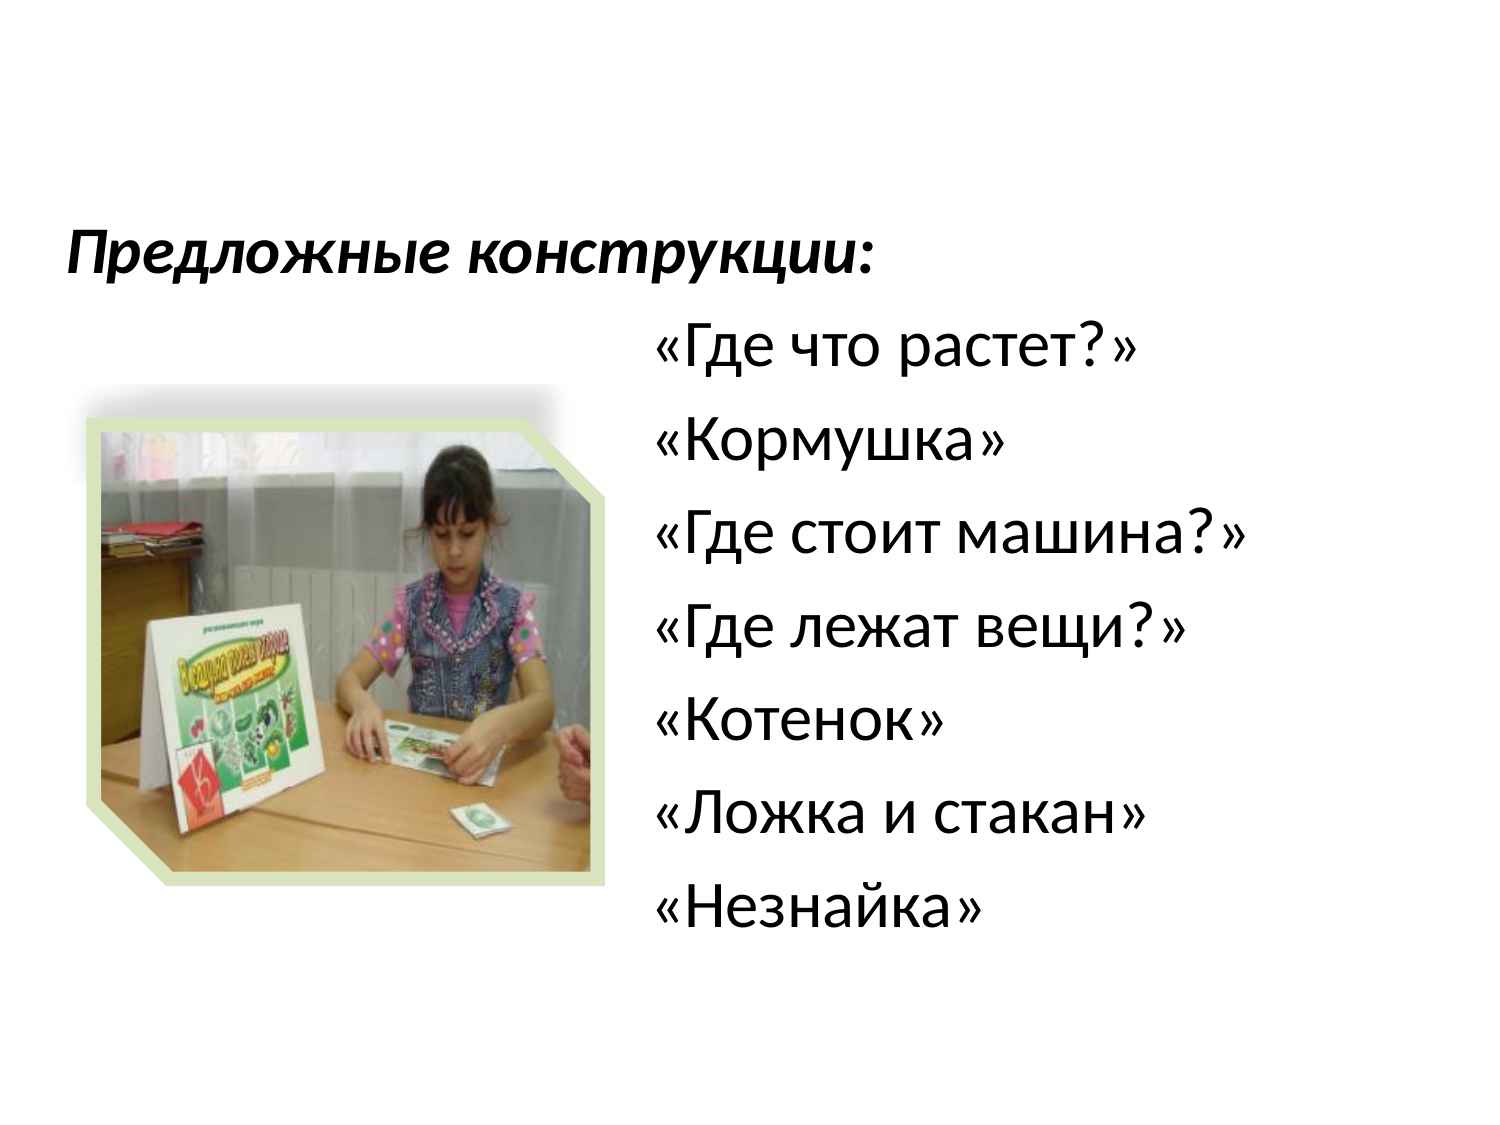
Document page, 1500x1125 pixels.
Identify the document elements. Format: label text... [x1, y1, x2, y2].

picture [93, 424, 598, 880]
list Предложные конструкции: «Где что растет?» «Кормушка» «Где стоит машина?» «Где лежат вещи?» «Котенок» «Ложка и стакан» «Незнайка» [50, 199, 1475, 998]
